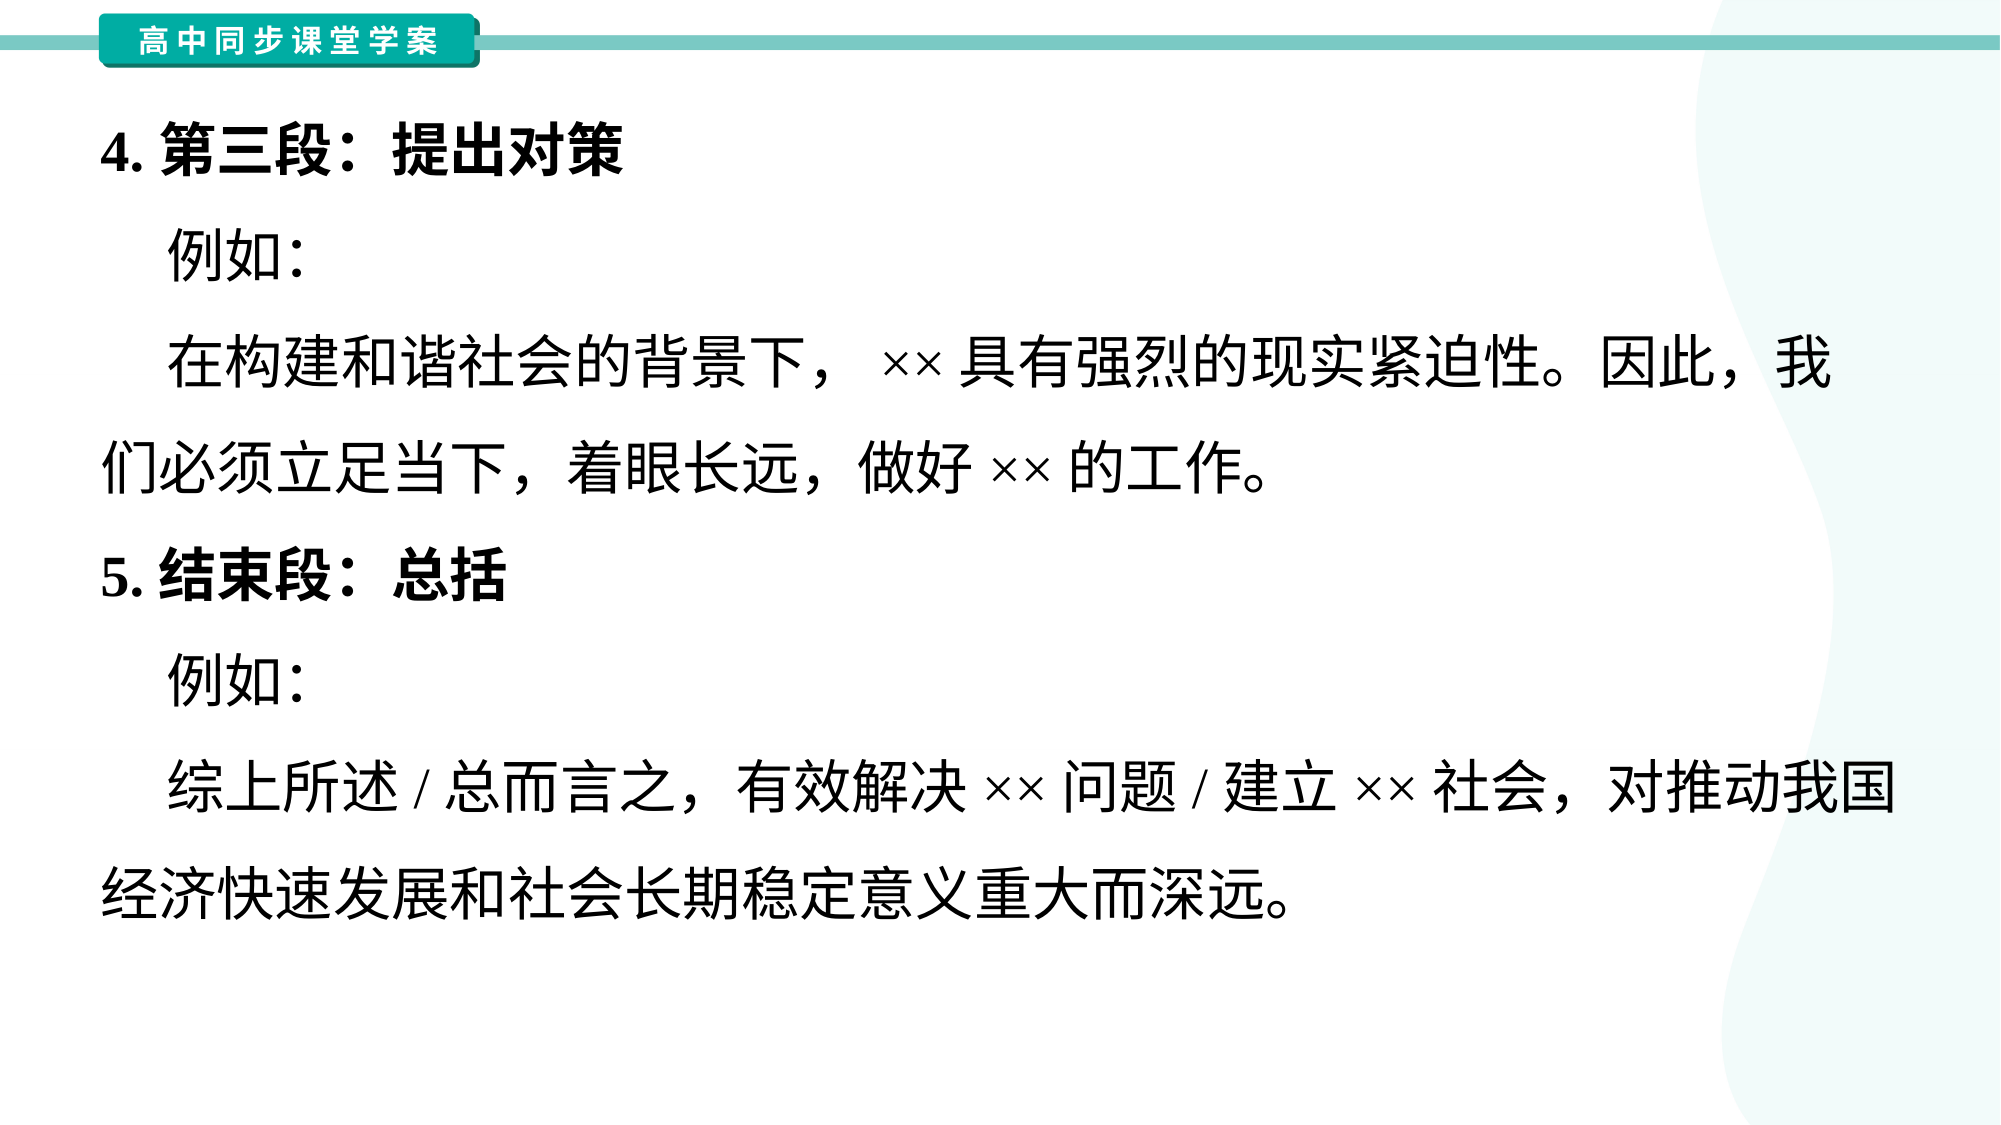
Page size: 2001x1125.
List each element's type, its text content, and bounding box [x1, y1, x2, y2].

text_box 4.第三段：提出对策 例如： 在构建和谐社会的背景下，××具有强烈的现实紧迫性。因此，我 们必须立足当下，着眼长远，做好××的工作。 5.结束段：总括 例如： 综上所述/总而言之，有效解决××问题/建立××社会，对推动我国 经济快速发展和社会长期稳定意义重大而深远。 [100, 76, 1899, 927]
picture [0, 0, 2000, 1125]
